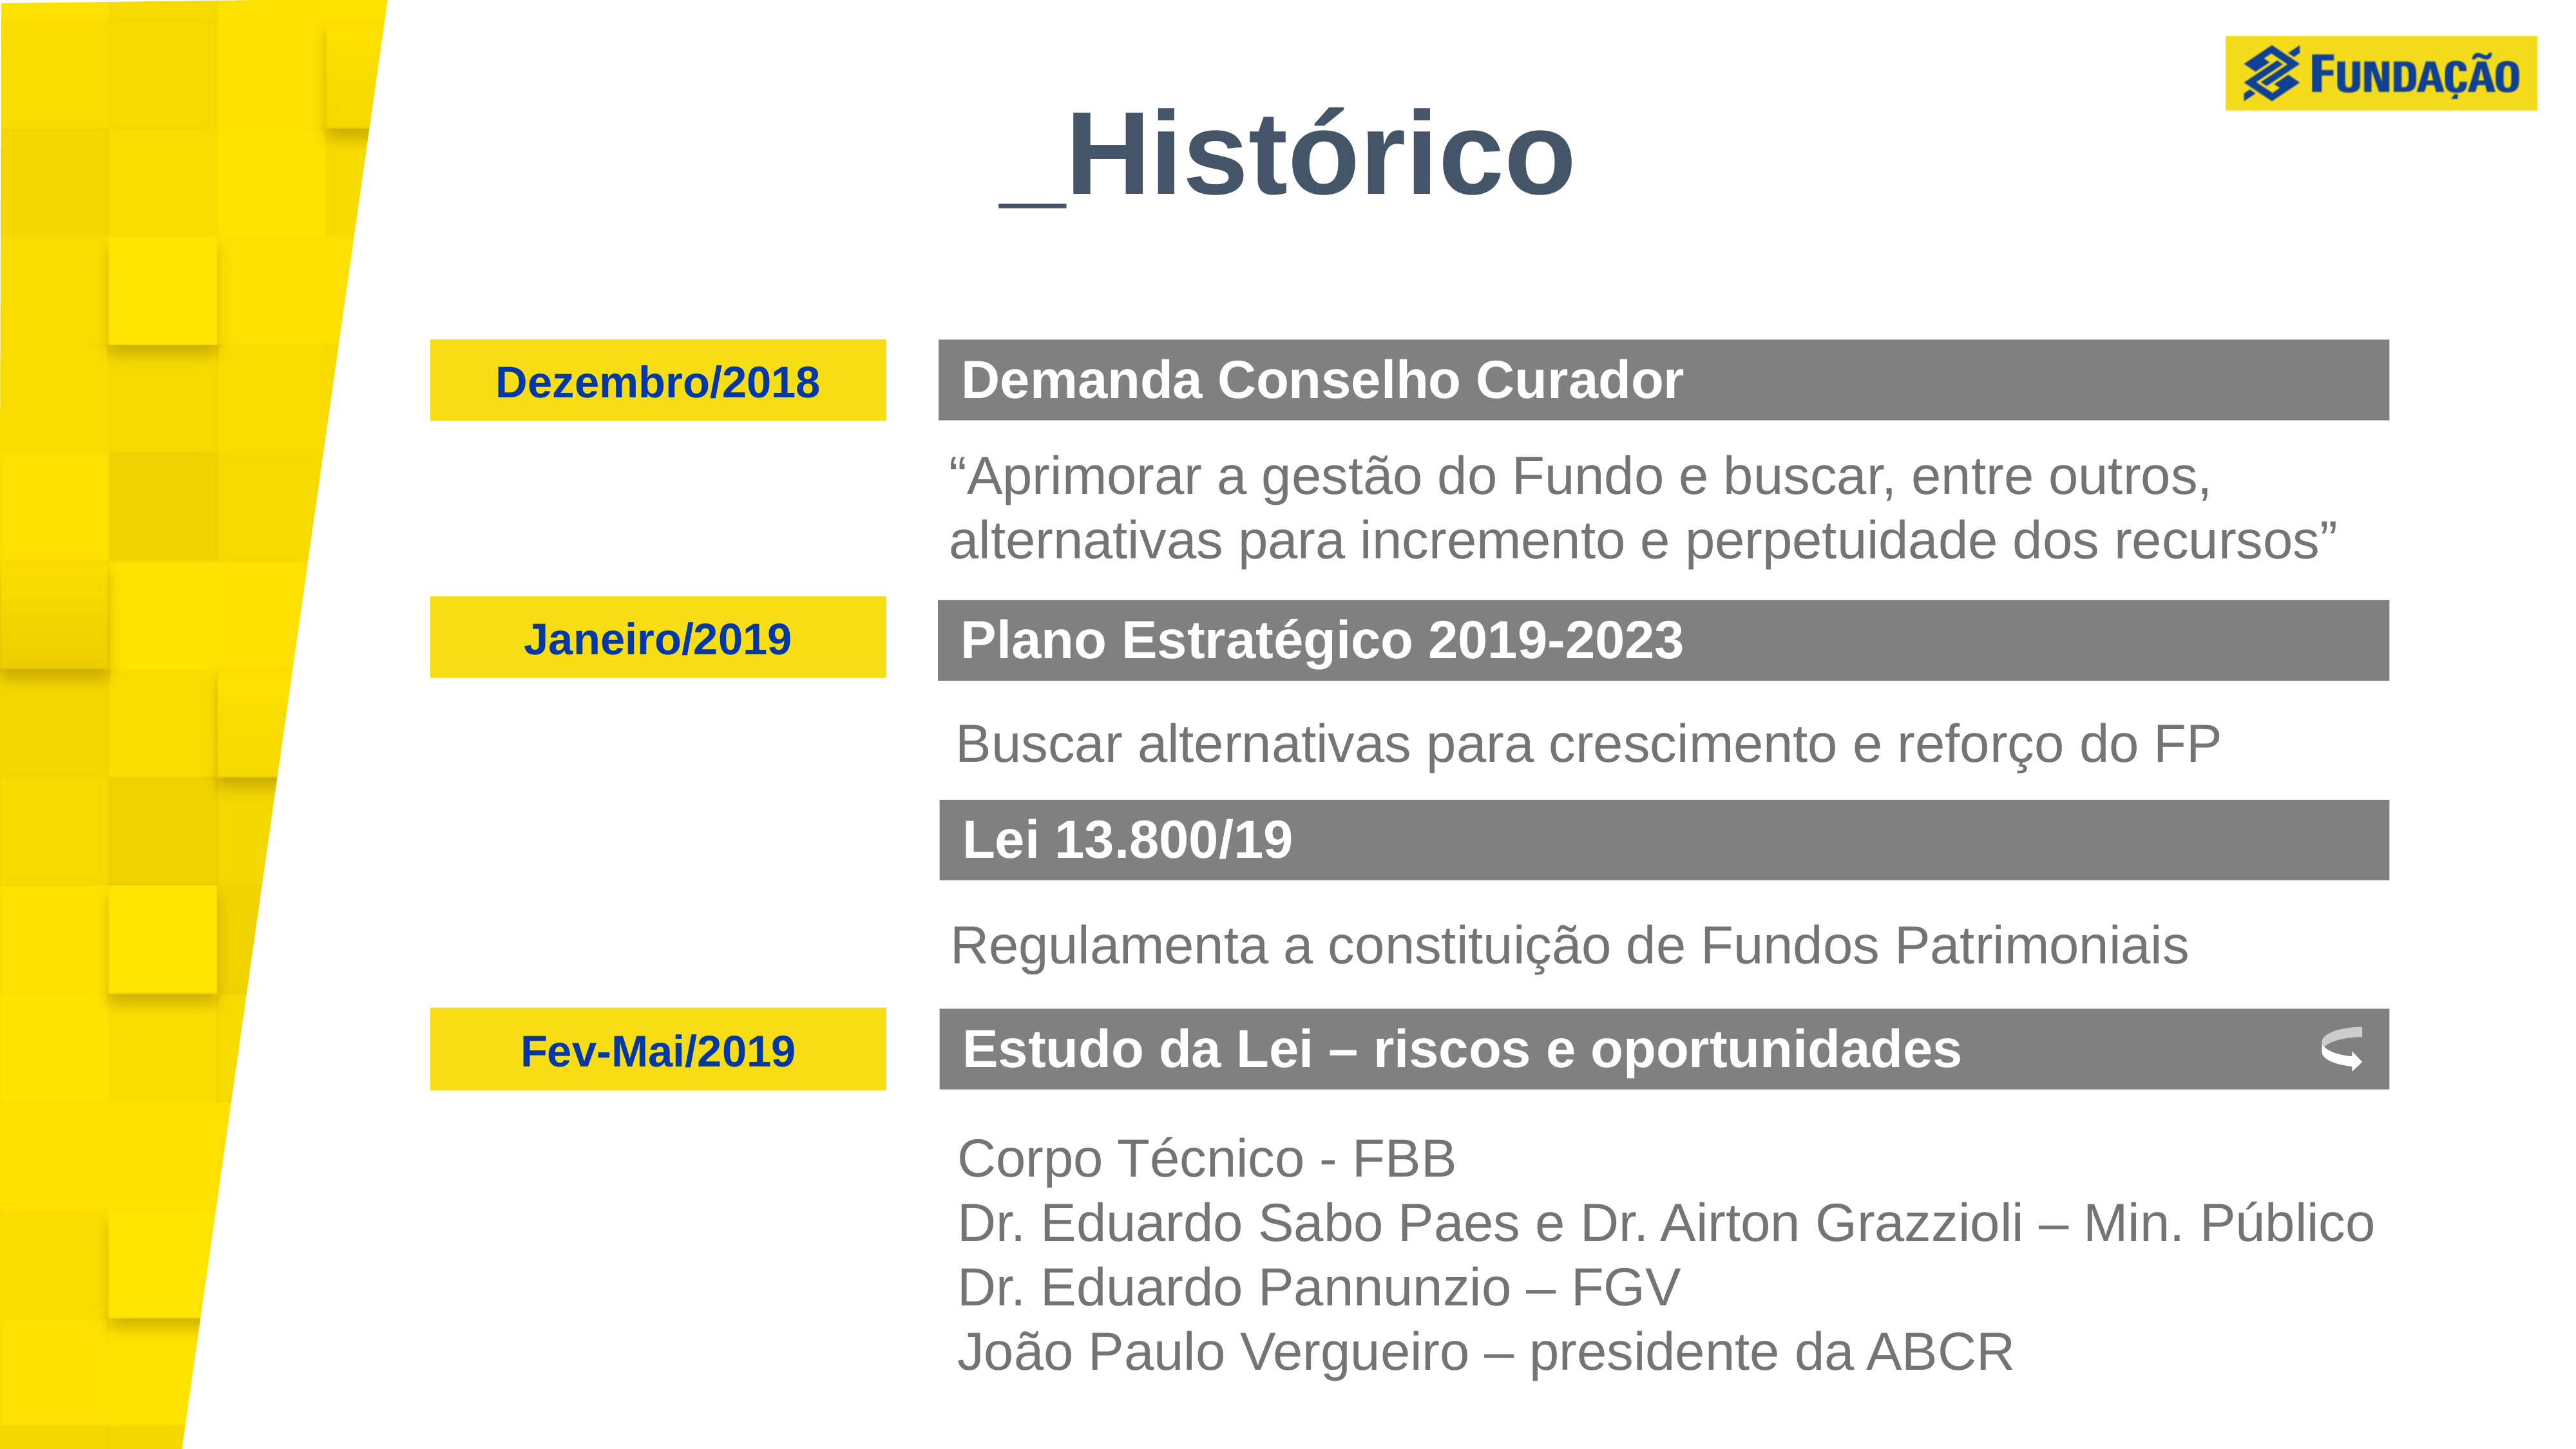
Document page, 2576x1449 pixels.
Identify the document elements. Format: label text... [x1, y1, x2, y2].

text_box Plano Estratégico 2019-2023 [938, 600, 2390, 681]
text_box [2321, 1026, 2363, 1074]
text_box Regulamenta a constituição de Fundos Patrimoniais [940, 905, 2465, 980]
text_box Buscar alternativas para crescimento e reforço do FP [938, 703, 2369, 778]
text_box Estudo da Lei – riscos e oportunidades [939, 1009, 2390, 1090]
text_box Dezembro/2018 [430, 339, 887, 421]
text_box _Histórico [990, 78, 1587, 223]
text_box Corpo Técnico - FBB Dr. Eduardo Sabo Paes e Dr. Airton Grazzioli – Min. Público Dr. Eduardo Pannunzio – FGV João Paulo Vergueiro – presidente da ABCR [939, 1118, 2486, 1386]
text_box “Aprimorar a gestão do Fundo e buscar, entre outros, alternativas para incremento e perpetuidade dos recursos” [939, 436, 2464, 574]
text_box Janeiro/2019 [430, 596, 887, 678]
picture [0, 0, 388, 1449]
picture [2226, 36, 2538, 111]
text_box Fev-Mai/2019 [430, 1007, 887, 1090]
text_box Demanda Conselho Curador [939, 339, 2390, 421]
text_box Lei 13.800/19 [939, 799, 2390, 880]
